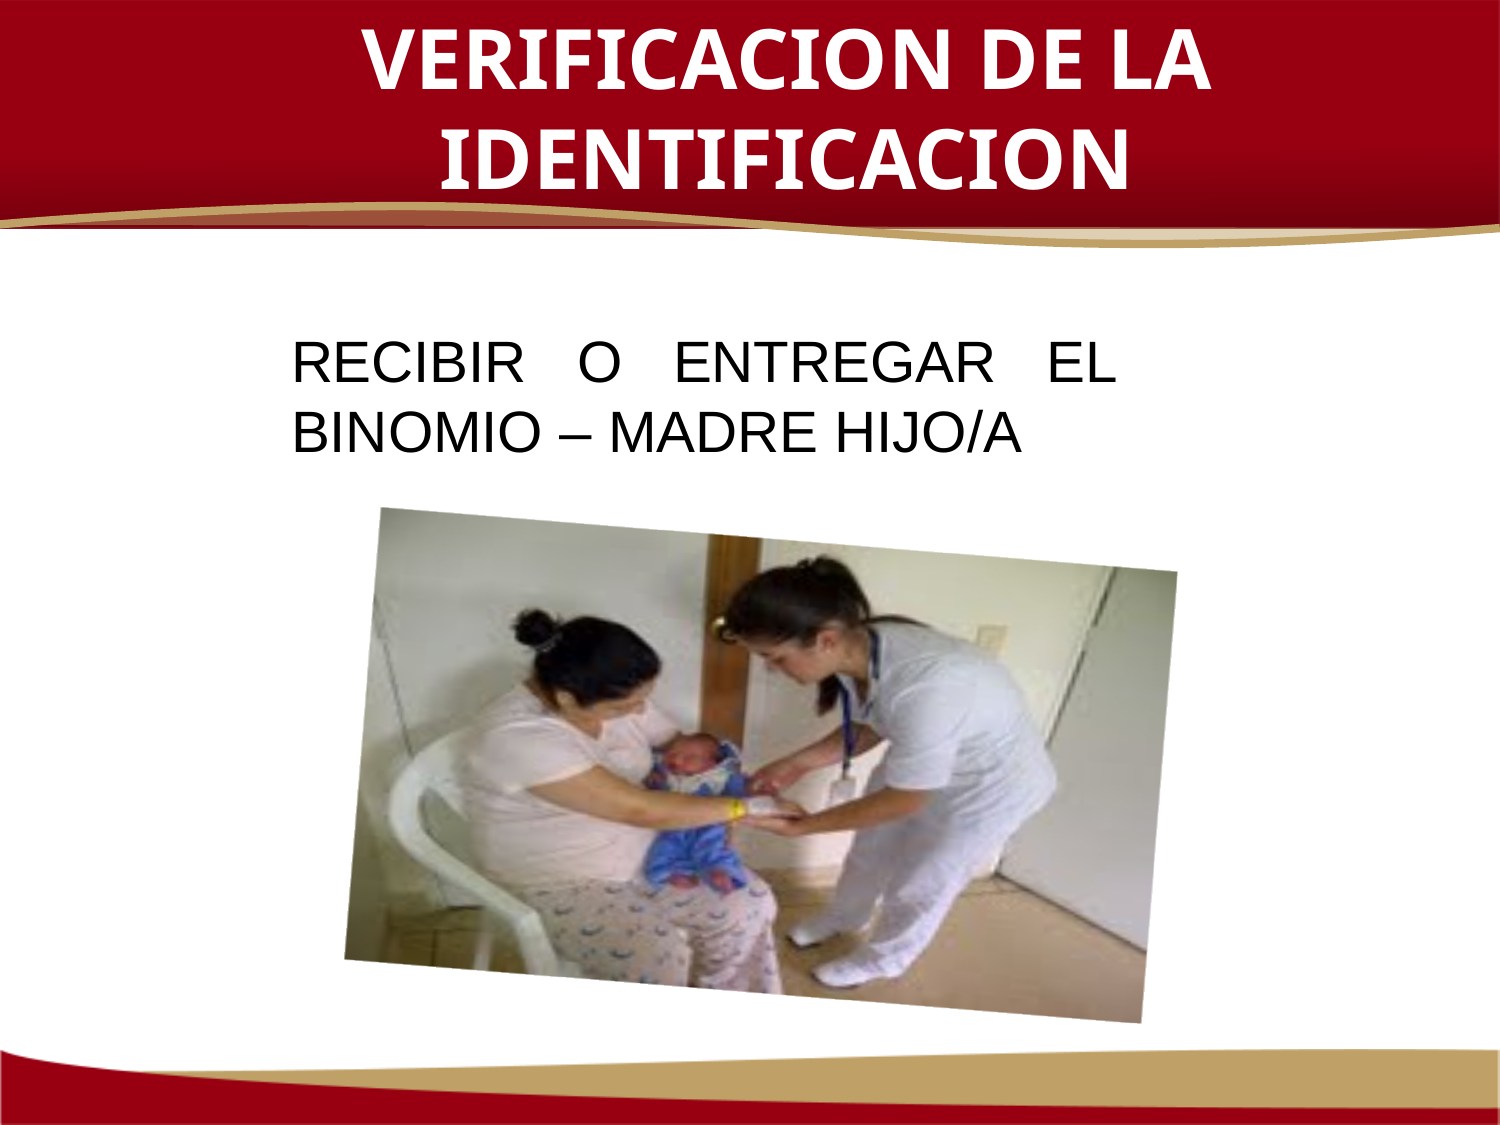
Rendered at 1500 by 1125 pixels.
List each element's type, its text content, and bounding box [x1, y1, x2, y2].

text_box VERIFICACION DE LA IDENTIFICACION [112, 30, 1463, 181]
picture [7, 225, 751, 229]
picture [0, 0, 1500, 227]
picture [0, 1049, 1500, 1125]
text_box RECIBIR O ENTREGAR EL BINOMIO – MADRE HIJO/A [276, 316, 1131, 472]
picture [345, 508, 1177, 1023]
